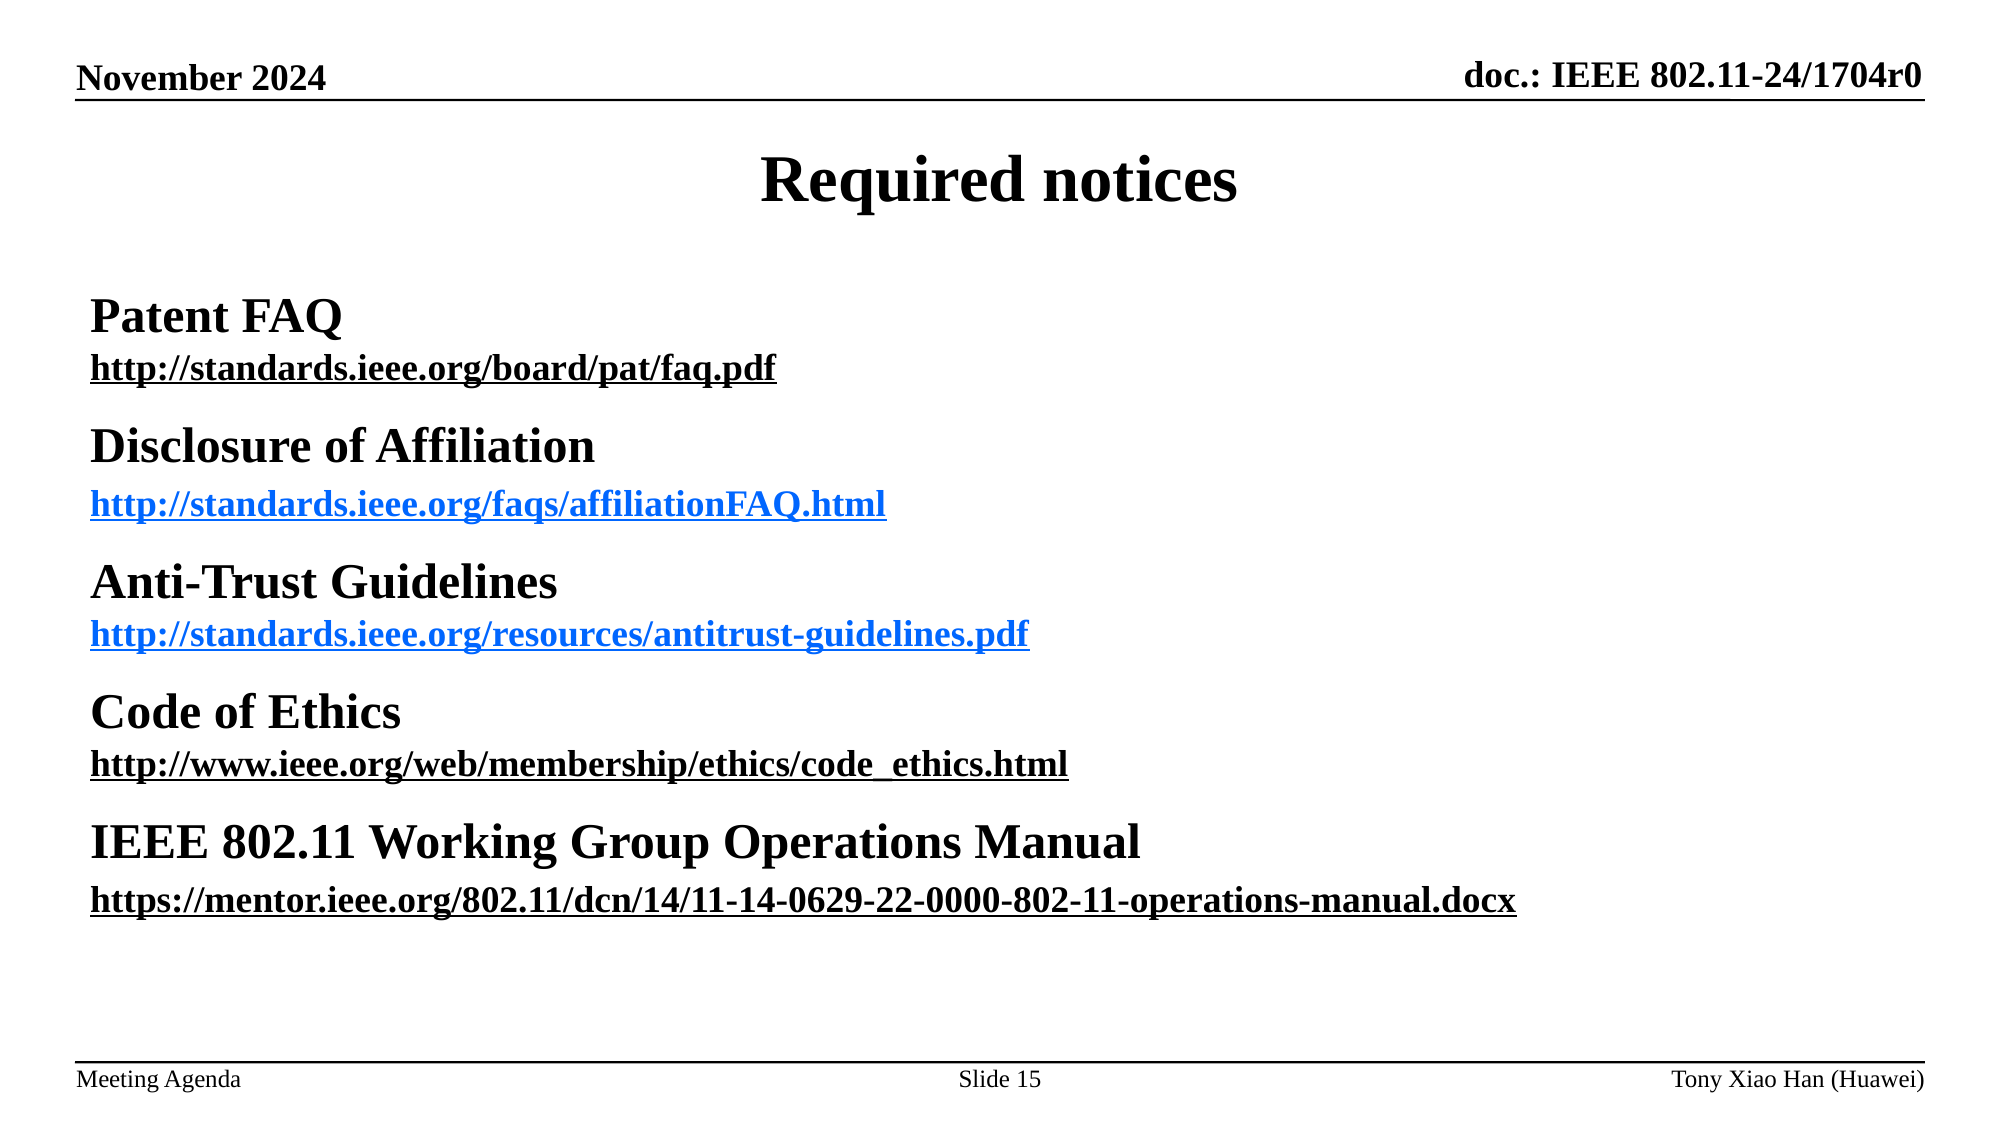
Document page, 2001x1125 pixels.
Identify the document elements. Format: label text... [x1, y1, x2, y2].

text_box Required notices [362, 87, 1638, 263]
text_box Patent FAQ http://standards.ieee.org/board/pat/faq.pdf Disclosure of Affiliation http://standards.ieee.org/faqs/affiliationFAQ.html Anti-Trust Guidelines http://standards.ieee.org/resources/antitrust-guidelines.pdf Code of Ethics http://www.ieee.org/web/membership/ethics/code_ethics.html IEEE 802.11 Working Group Operations Manual https://mentor.ieee.org/802.11/dcn/14/11-14-0629-22-0000-802-11-operations-manual.docx [75, 275, 1925, 1050]
